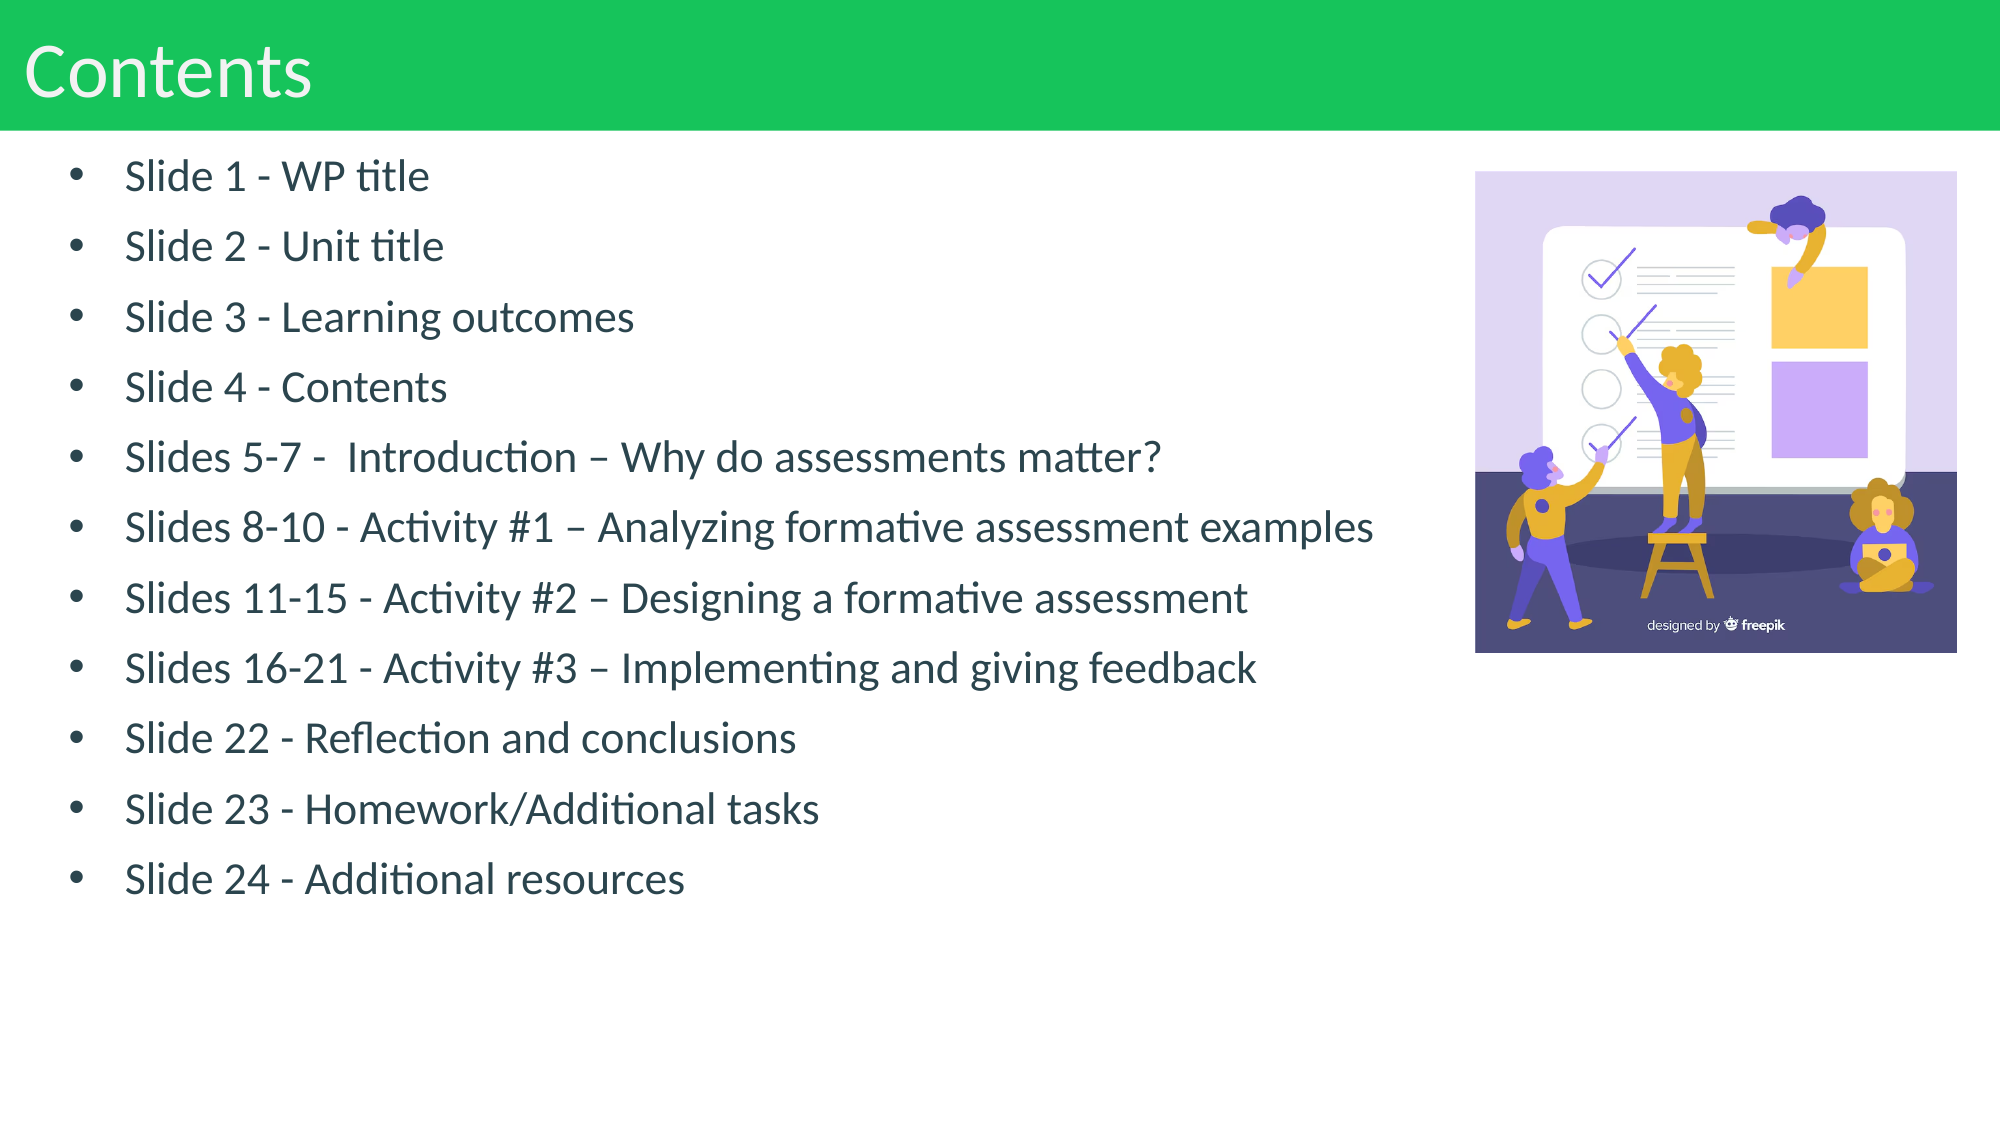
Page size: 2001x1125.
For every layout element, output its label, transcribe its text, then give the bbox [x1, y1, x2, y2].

title Contents [16, 13, 1976, 131]
list Slide 1 - WP title Slide 2 - Unit title Slide 3 - Learning outcomes Slide 4 - Contents Slides 5-7 - Introduction – Why do assessments matter? Slides 8-10 - Activity #1 – Analyzing formative assessment examples Slides 11-15 - Activity #2 – Designing a formative assessment Slides 16-21 - Activity #3 – Implementing and giving feedback Slide 22 - Reflection and conclusions Slide 23 - Homework/Additional tasks Slide 24 - Additional resources [16, 144, 1976, 1108]
picture [1475, 170, 1957, 653]
